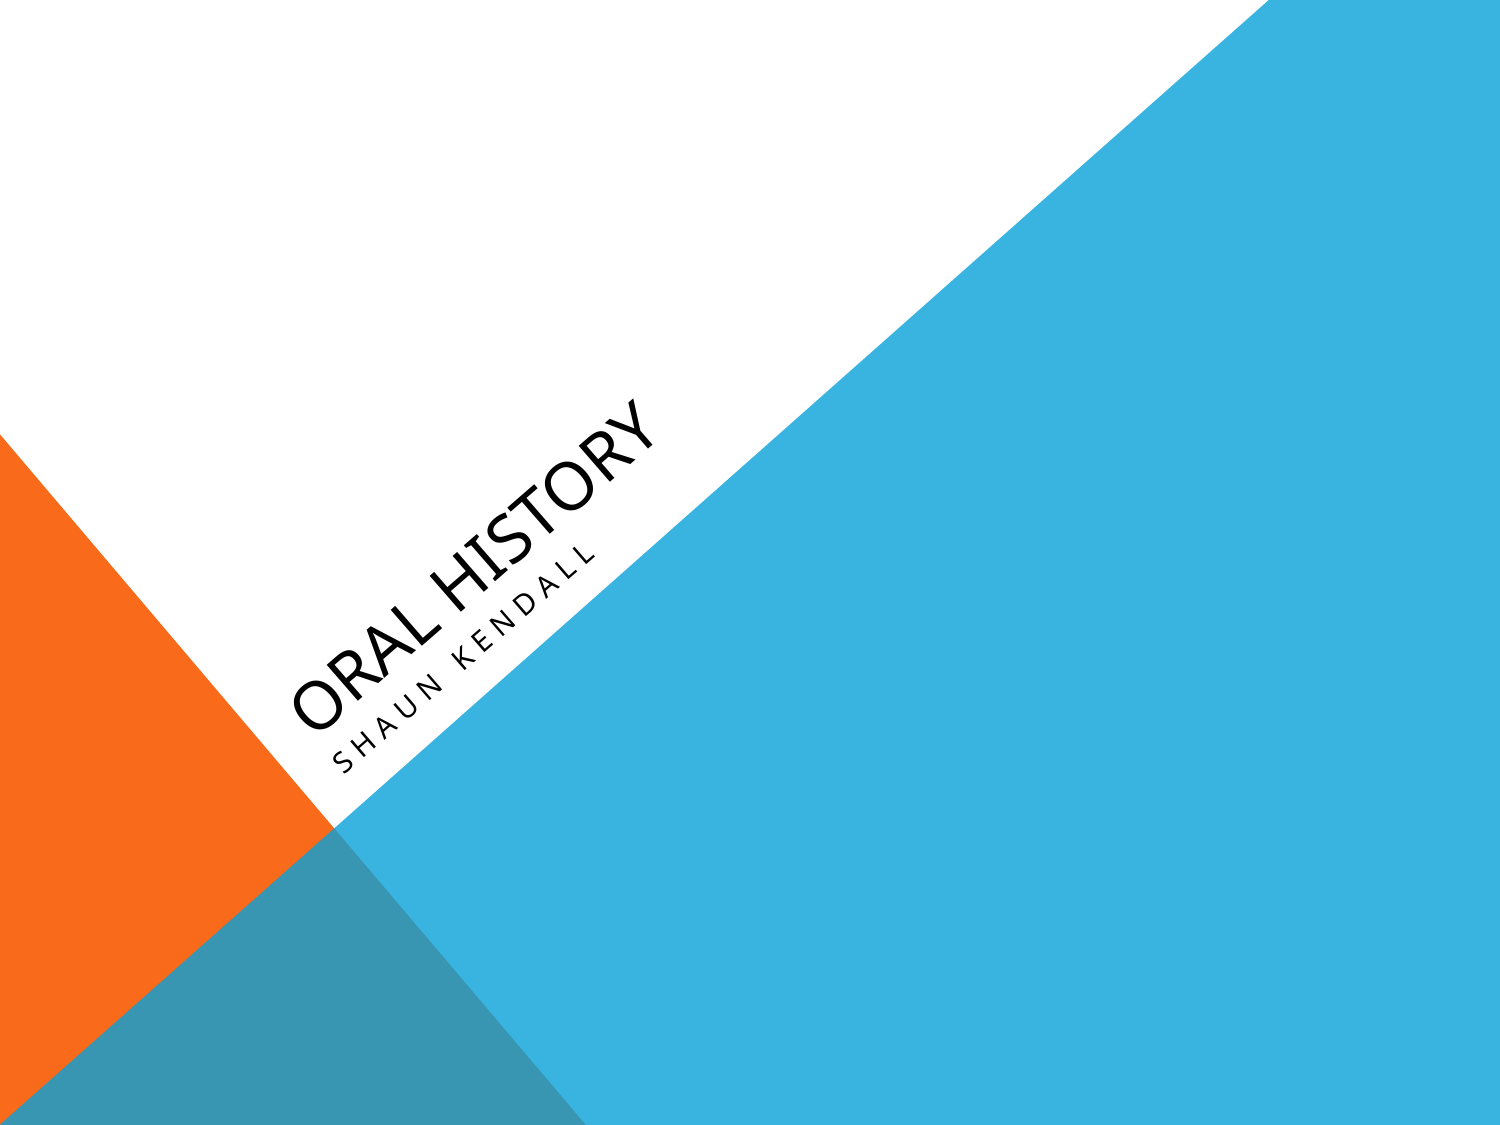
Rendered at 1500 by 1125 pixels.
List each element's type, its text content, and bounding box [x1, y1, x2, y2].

subtitle Shaun Kendall [312, 61, 1154, 804]
title Oral History [182, 4, 1012, 761]
